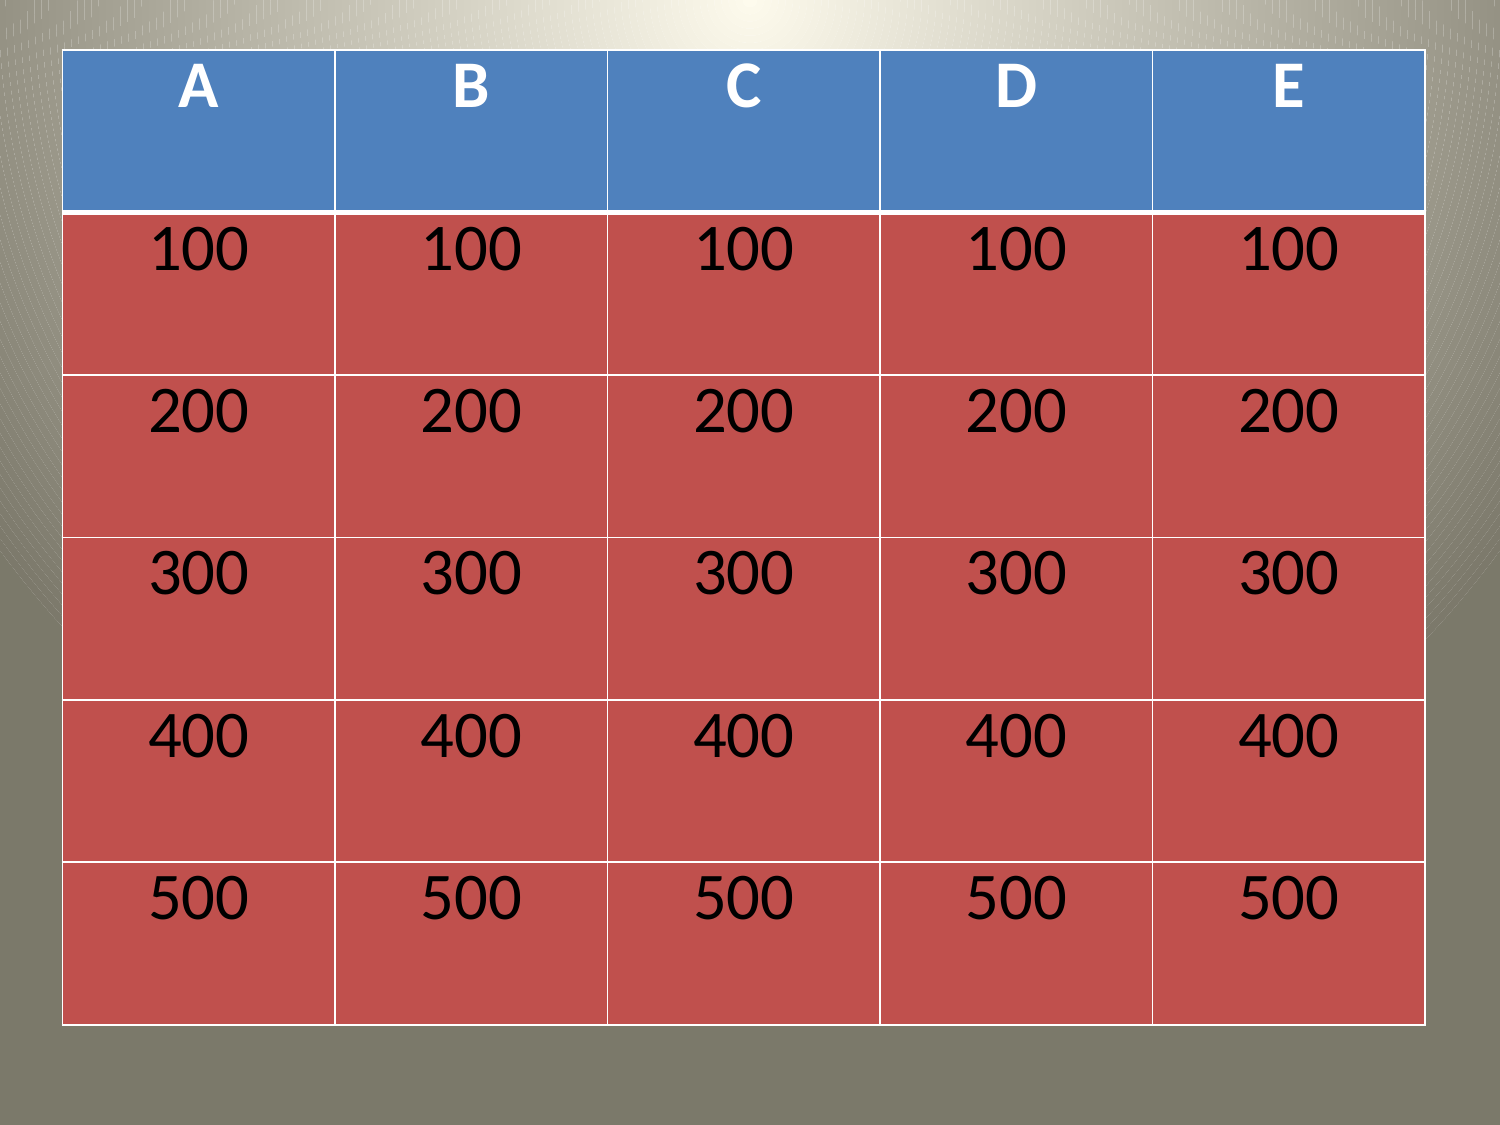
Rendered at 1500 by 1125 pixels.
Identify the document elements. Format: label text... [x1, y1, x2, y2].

table_cell 500 [881, 863, 1152, 1024]
table_header C [608, 51, 879, 210]
table_cell 500 [608, 863, 879, 1024]
table_cell 200 [63, 376, 334, 537]
table_cell 100 [336, 215, 607, 374]
table_cell 100 [608, 215, 879, 374]
table_cell 500 [63, 863, 334, 1024]
table_cell 300 [608, 538, 879, 699]
table_cell 300 [1153, 538, 1424, 699]
table_cell 400 [336, 701, 607, 861]
table_cell 100 [1153, 215, 1424, 374]
table_cell 200 [881, 376, 1152, 537]
table_cell 400 [881, 701, 1152, 861]
table_cell 200 [608, 376, 879, 537]
table_cell 300 [63, 538, 334, 699]
table_header E [1153, 51, 1424, 210]
table_cell 300 [881, 538, 1152, 699]
table_cell 300 [336, 538, 607, 699]
table_cell 500 [1153, 863, 1424, 1024]
table_cell 400 [63, 701, 334, 861]
table_cell 400 [608, 701, 879, 861]
table_cell 400 [1153, 701, 1424, 861]
table_header D [881, 51, 1152, 210]
table_cell 200 [336, 376, 607, 537]
table_cell 500 [336, 863, 607, 1024]
table_cell 200 [1153, 376, 1424, 537]
table_cell 100 [63, 215, 334, 374]
table_header B [336, 51, 607, 210]
table_header A [63, 51, 334, 210]
table_cell 100 [881, 215, 1152, 374]
